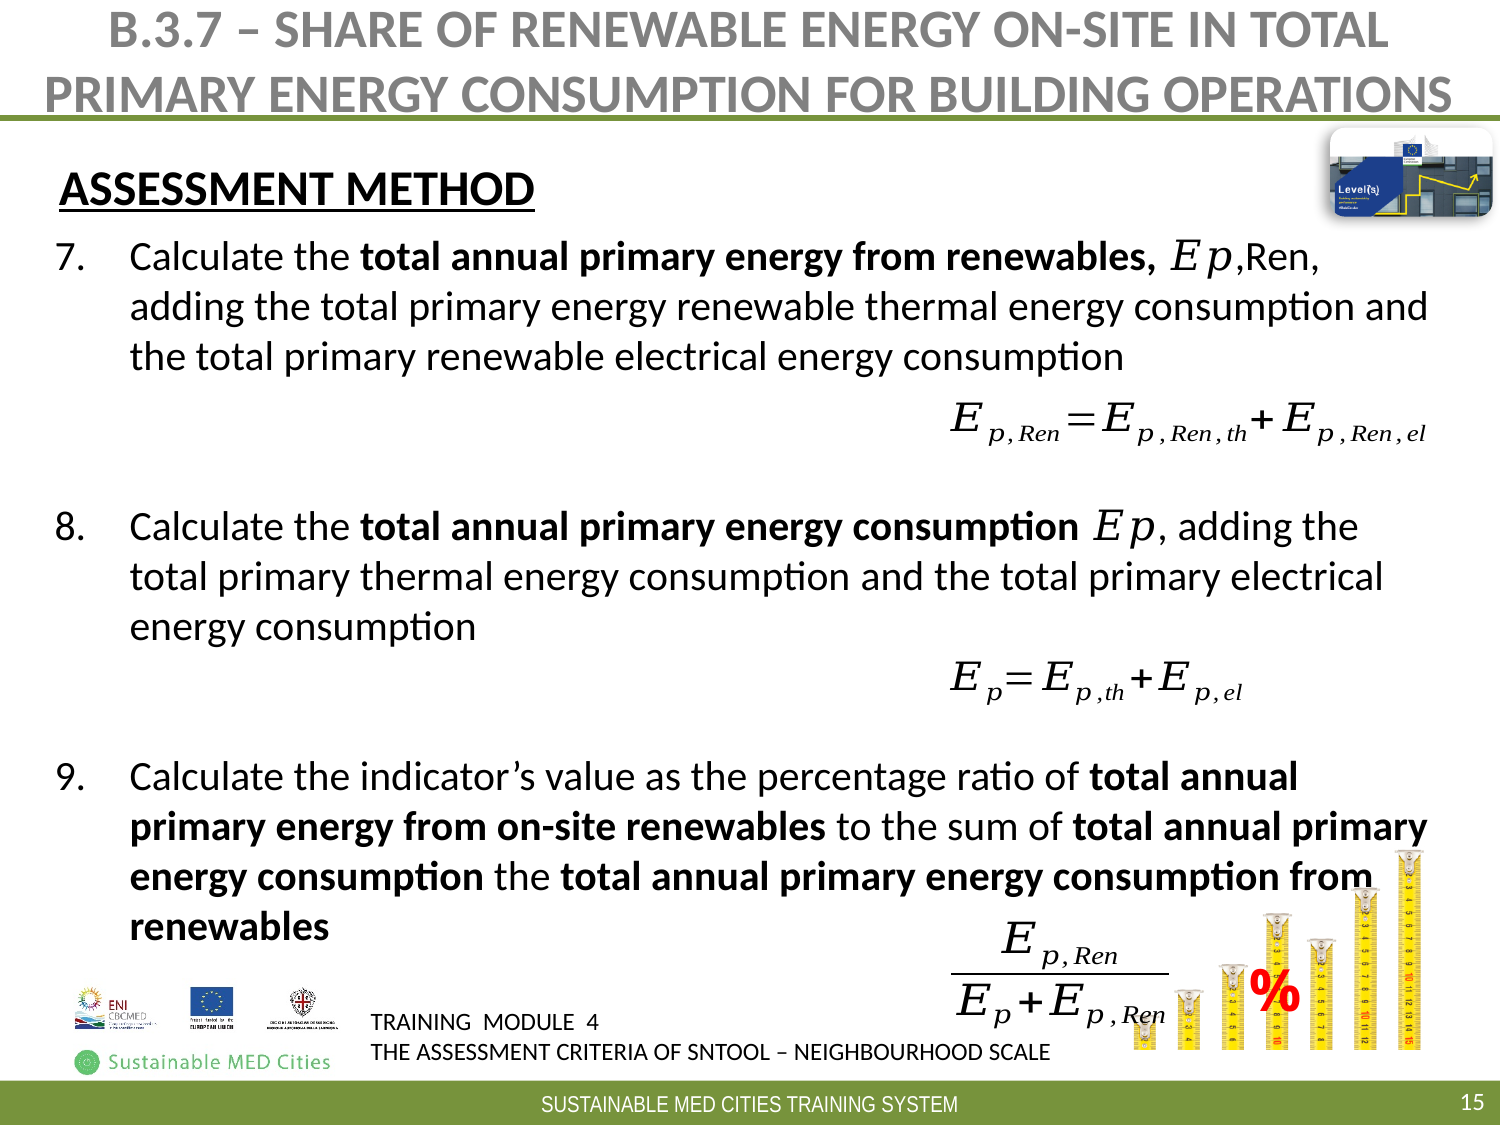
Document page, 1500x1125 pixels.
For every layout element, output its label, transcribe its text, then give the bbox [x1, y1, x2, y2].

picture [1119, 843, 1433, 1050]
text_box Calculate the total annual primary energy from renewables, 𝐸𝑝,Ren, adding the total primary energy renewable thermal energy consumption and the total primary renewable electrical energy consumption Calculate the total annual primary energy consumption 𝐸𝑝, adding the total primary thermal energy consumption and the total primary electrical energy consumption Calculate the indicator’s value as the percentage ratio of total annual primary energy from on-site renewables to the sum of total annual primary energy consumption the total annual primary energy consumption from renewables [39, 221, 1458, 1057]
picture [1329, 127, 1493, 217]
title B.3.7 – SHARE OF RENEWABLE ENERGY ON-SITE IN TOTAL PRIMARY ENERGY CONSUMPTION FOR BUILDING OPERATIONS [0, 0, 1500, 117]
slide_number 15 [1149, 1078, 1500, 1123]
picture [62, 1057, 356, 1080]
text_box ASSESSMENT METHOD [43, 147, 1326, 221]
